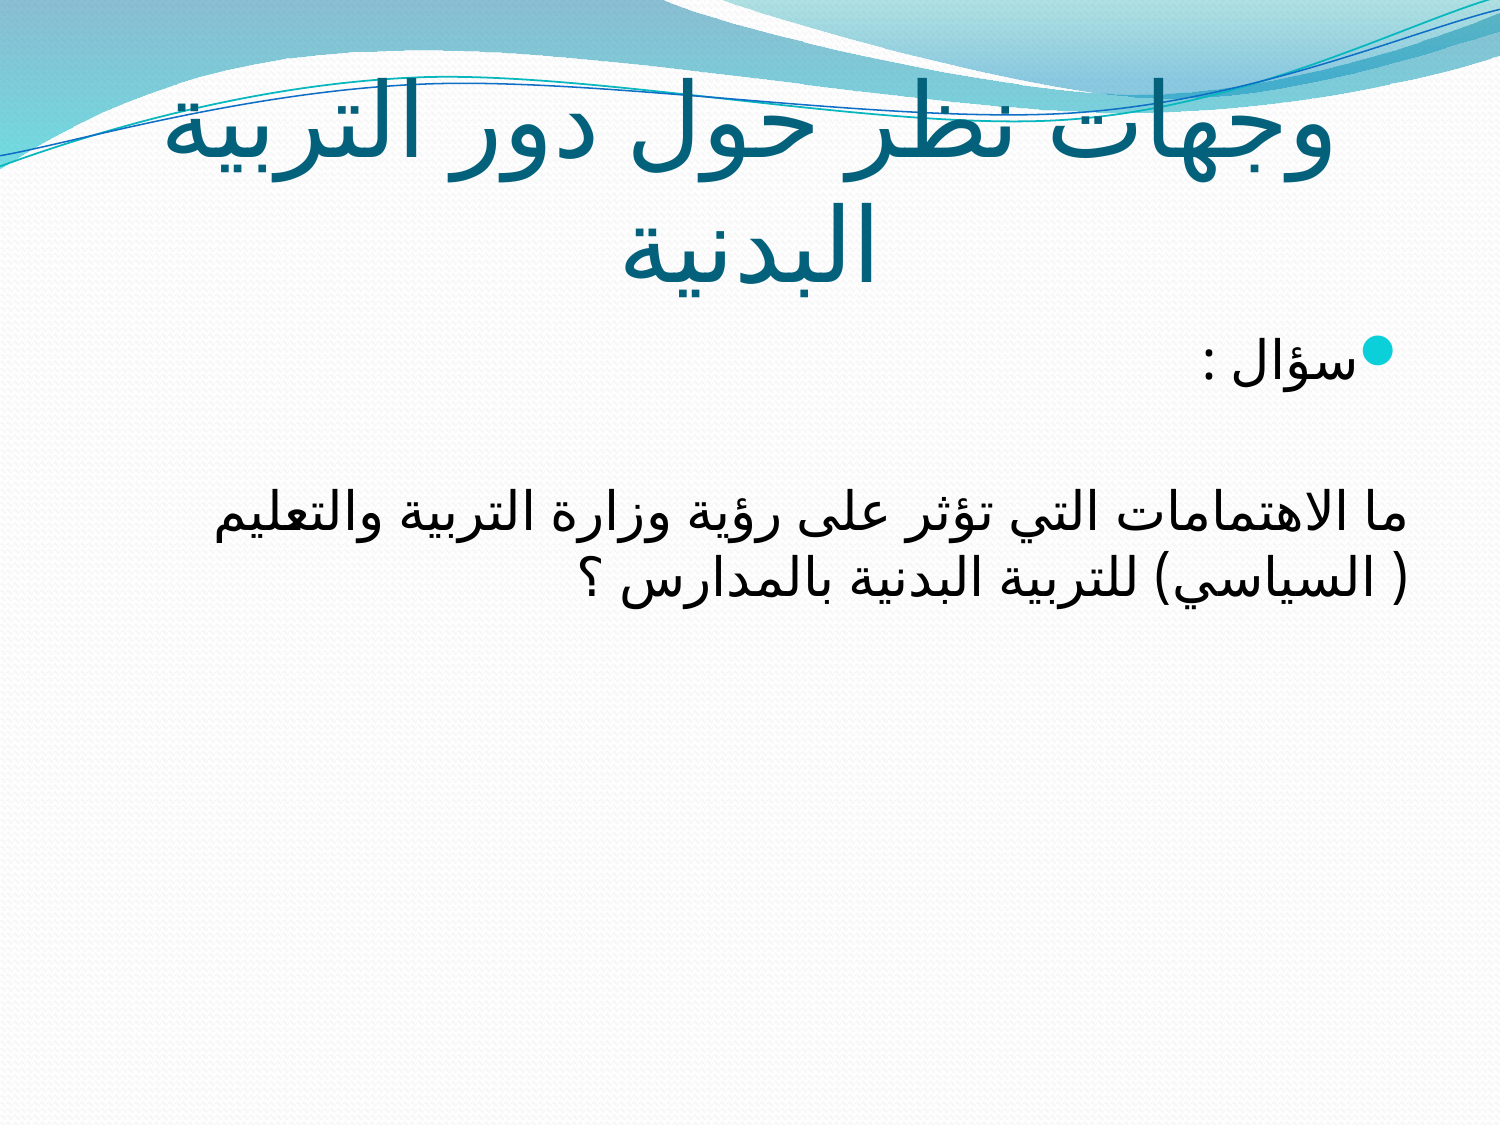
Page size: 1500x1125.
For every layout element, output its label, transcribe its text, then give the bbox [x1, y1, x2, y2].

list سؤال : ما الاهتمامات التي تؤثر على رؤية وزارة التربية والتعليم ( السياسي) للتربية البدنية بالمدارس ؟ [75, 317, 1425, 1038]
title وجهات نظر حول دور التربية البدنية [75, 115, 1425, 303]
